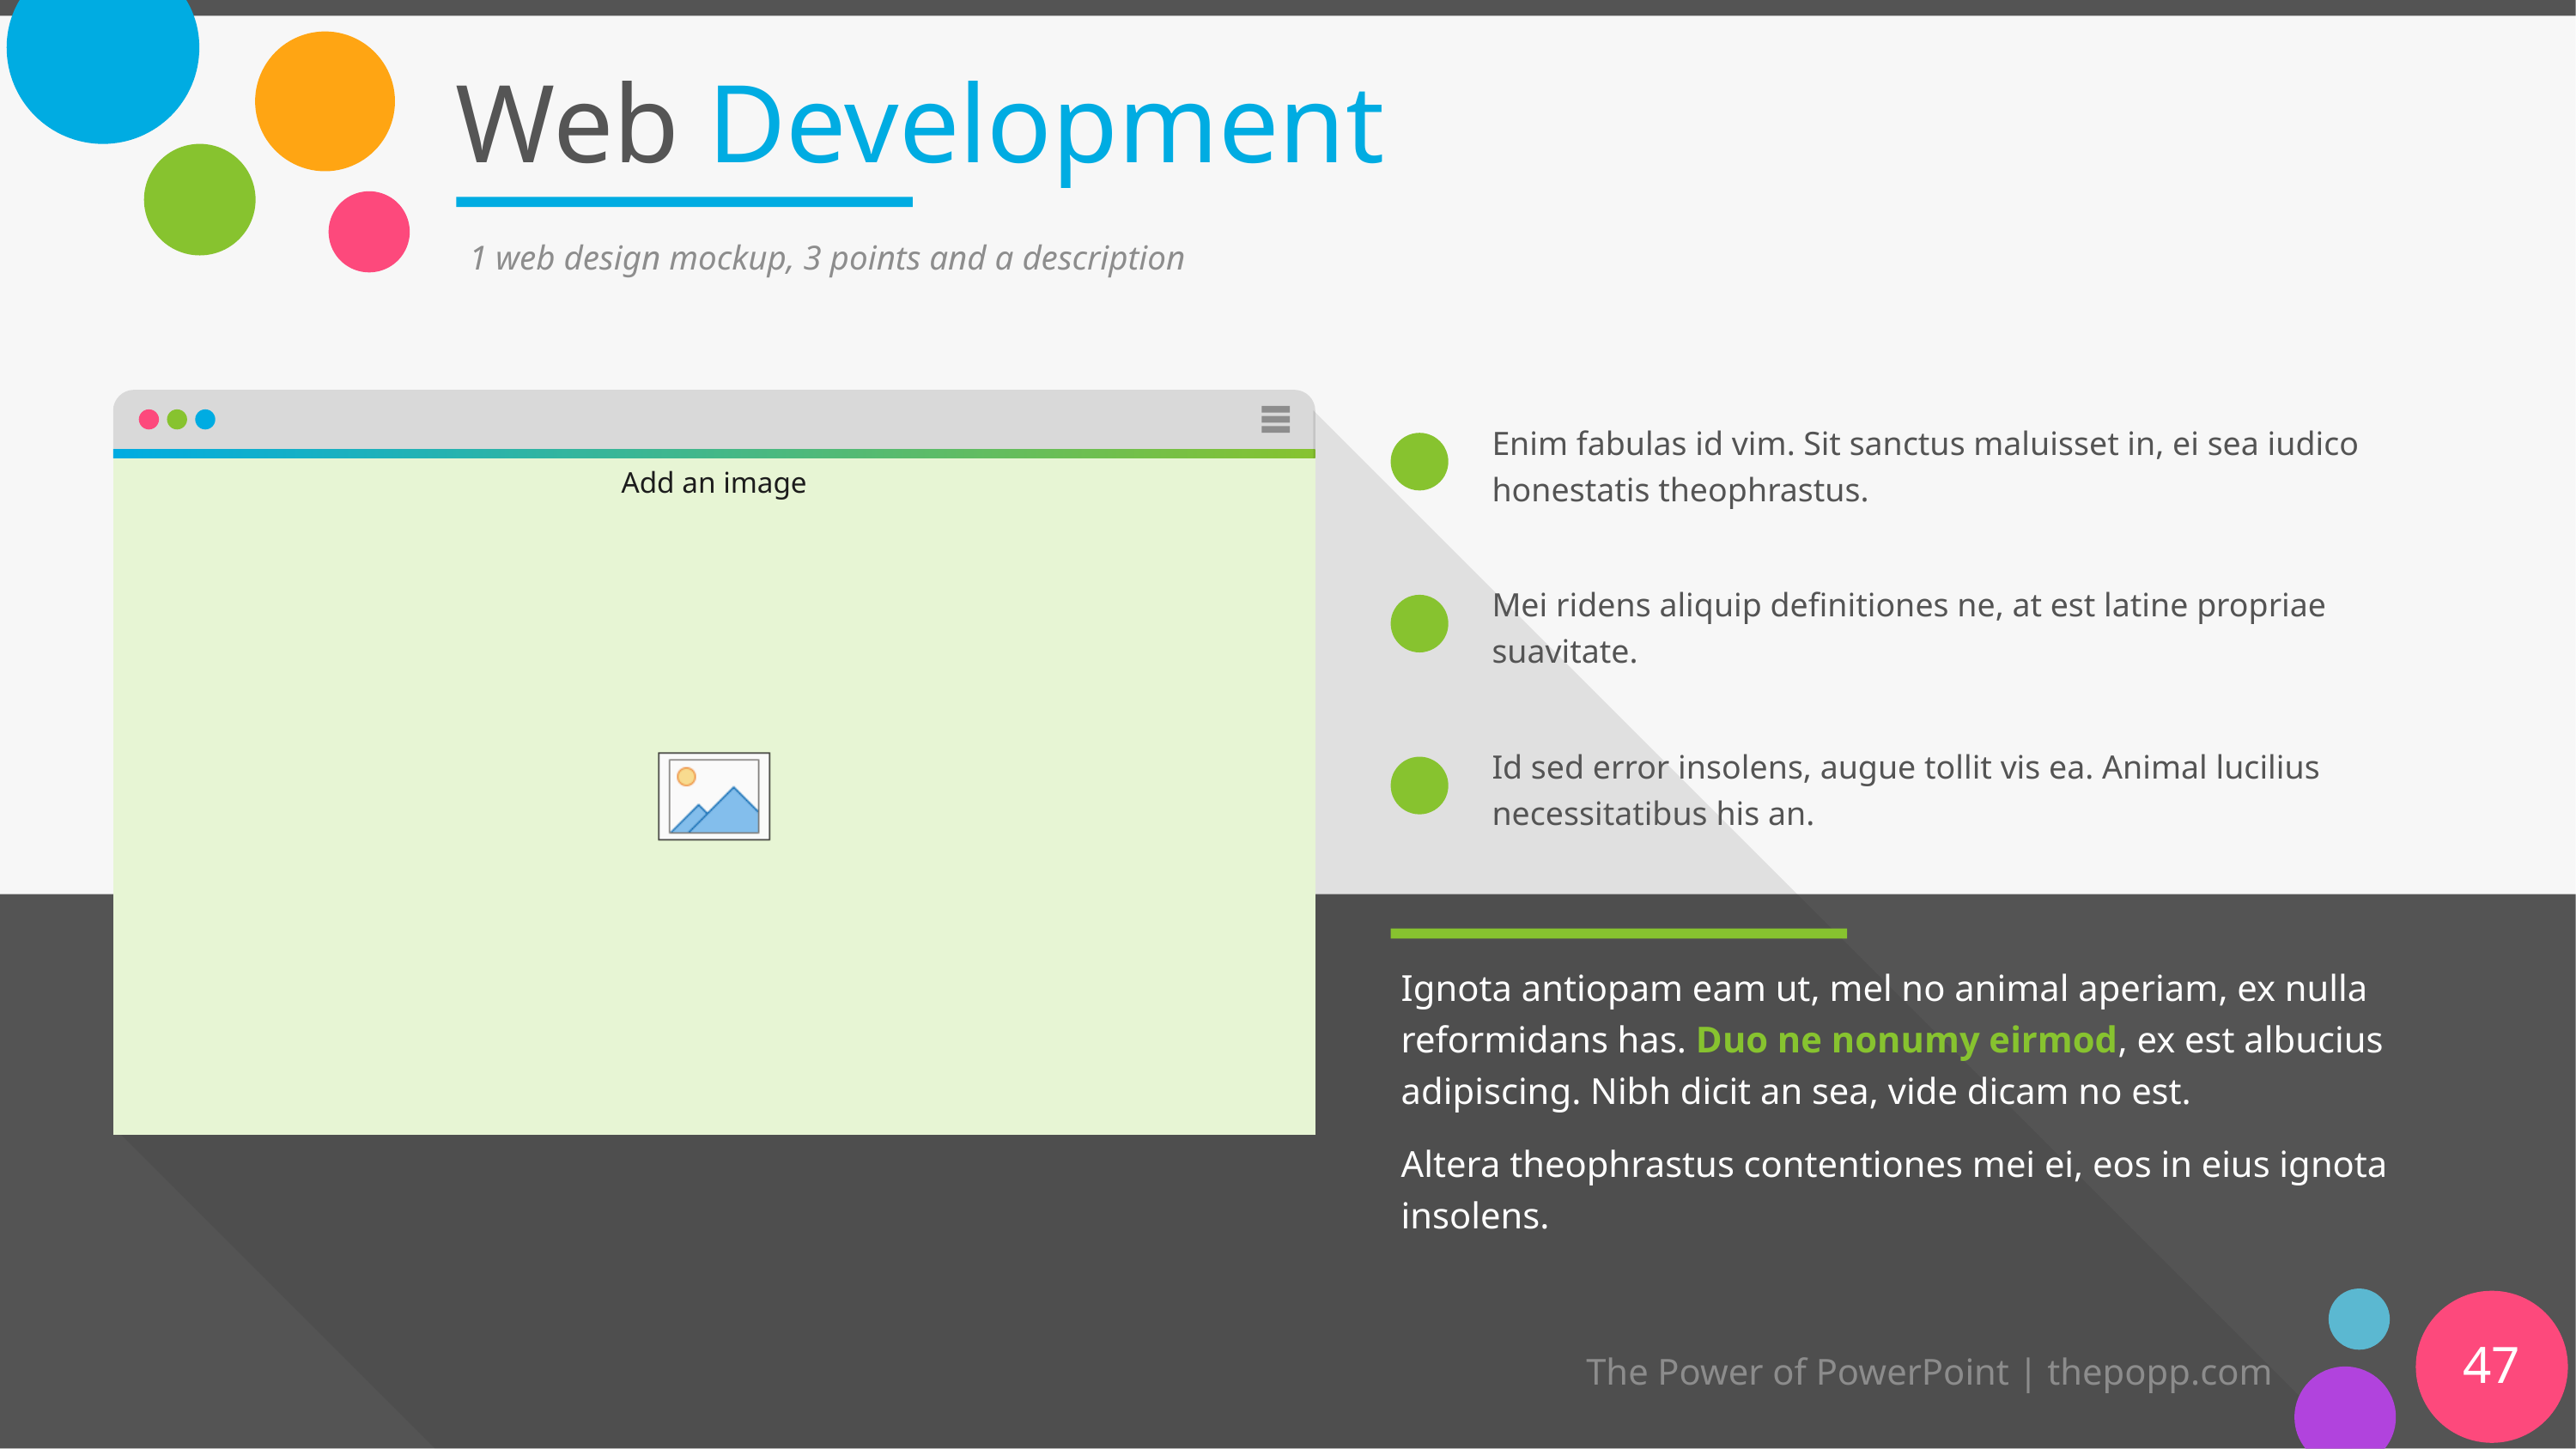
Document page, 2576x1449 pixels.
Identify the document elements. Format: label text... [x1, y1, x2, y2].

list 1 web design mockup, 3 points and a description [446, 217, 2465, 288]
footer The Power of PowerPoint | thepopp.com [1479, 1332, 2296, 1410]
picture [112, 458, 1315, 1135]
list Mei ridens aliquip definitiones ne, at est latine propriae suavitate. [1468, 554, 2473, 694]
list Ignota antiopam eam ut, mel no animal aperiam, ex nulla reformidans has. Duo ne nonumy eirmod, ex est albucius adipiscing. Nibh dicit an sea, vide dicam no est. Altera theophrastus contentiones mei ei, eos in eius ignota insolens. [1377, 945, 2476, 1263]
title Web Development [433, 34, 2454, 204]
list Id sed error insolens, augue tollit vis ea. Animal lucilius necessitatibus his an. [1468, 716, 2473, 855]
list Enim fabulas id vim. Sit sanctus maluisset in, ei sea iudico honestatis theophrastus. [1468, 392, 2473, 531]
slide_number 47 [2415, 1328, 2568, 1406]
